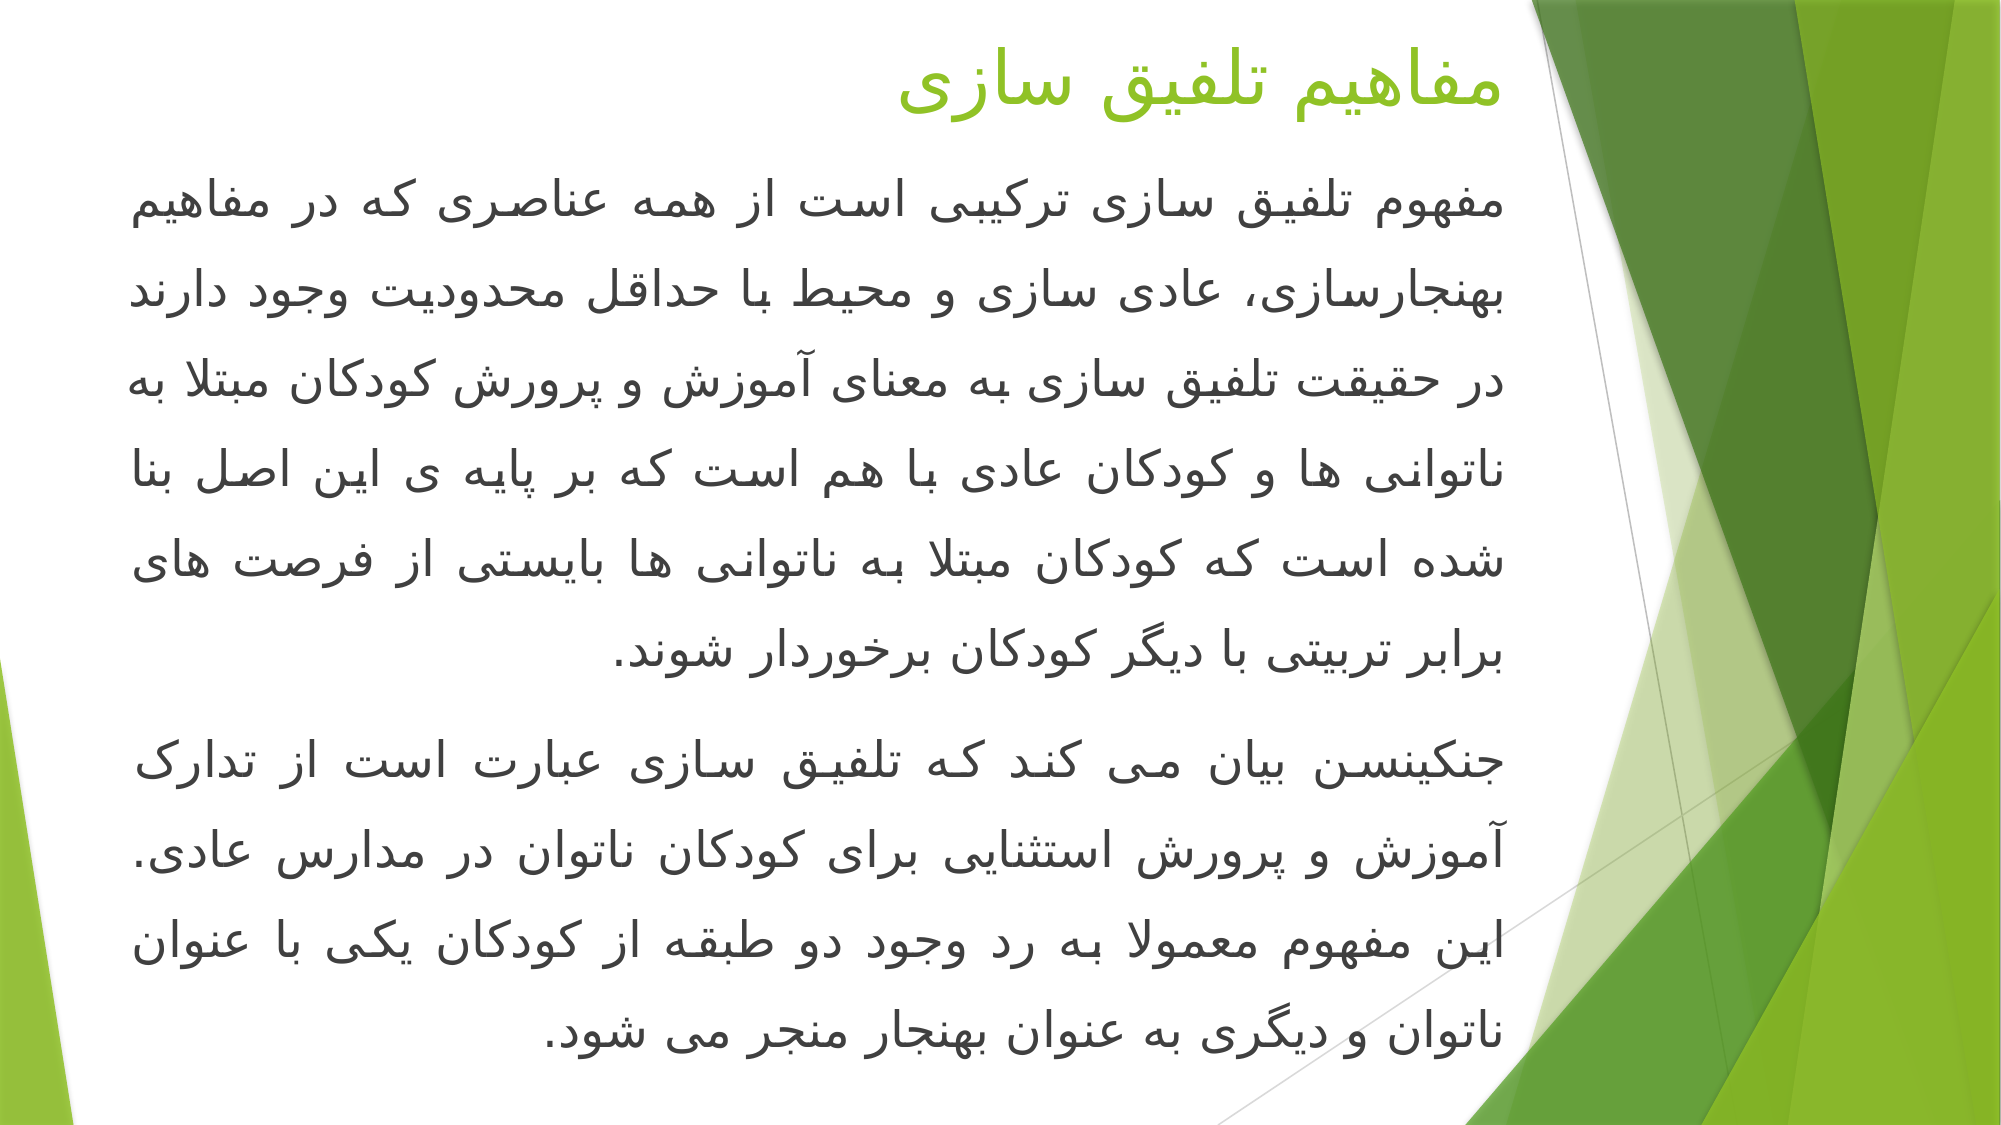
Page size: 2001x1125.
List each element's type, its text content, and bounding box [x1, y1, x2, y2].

list مفهوم تلفیق سازی ترکیبی است از همه عناصری که در مفاهیم بهنجارسازی، عادی سازی و محیط با حداقل محدودیت وجود دارند در حقیقت تلفیق سازی به معنای آموزش و پرورش کودکان مبتلا به ناتوانی ها و کودکان عادی با هم است که بر پایه ی این اصل بنا شده است که کودکان مبتلا به ناتوانی ها بایستی از فرصت های برابر تربیتی با دیگر کودکان برخوردار شوند. جنکینسن بیان می کند که تلفیق سازی عبارت است از تدارک آموزش و پرورش استثنایی برای کودکان ناتوان در مدارس عادی. این مفهوم معمولا به رد وجود دو طبقه از کودکان یکی با عنوان ناتوان و دیگری به عنوان بهنجار منجر می شود. [111, 128, 1522, 991]
title مفاهیم تلفیق سازی [111, 21, 1522, 128]
